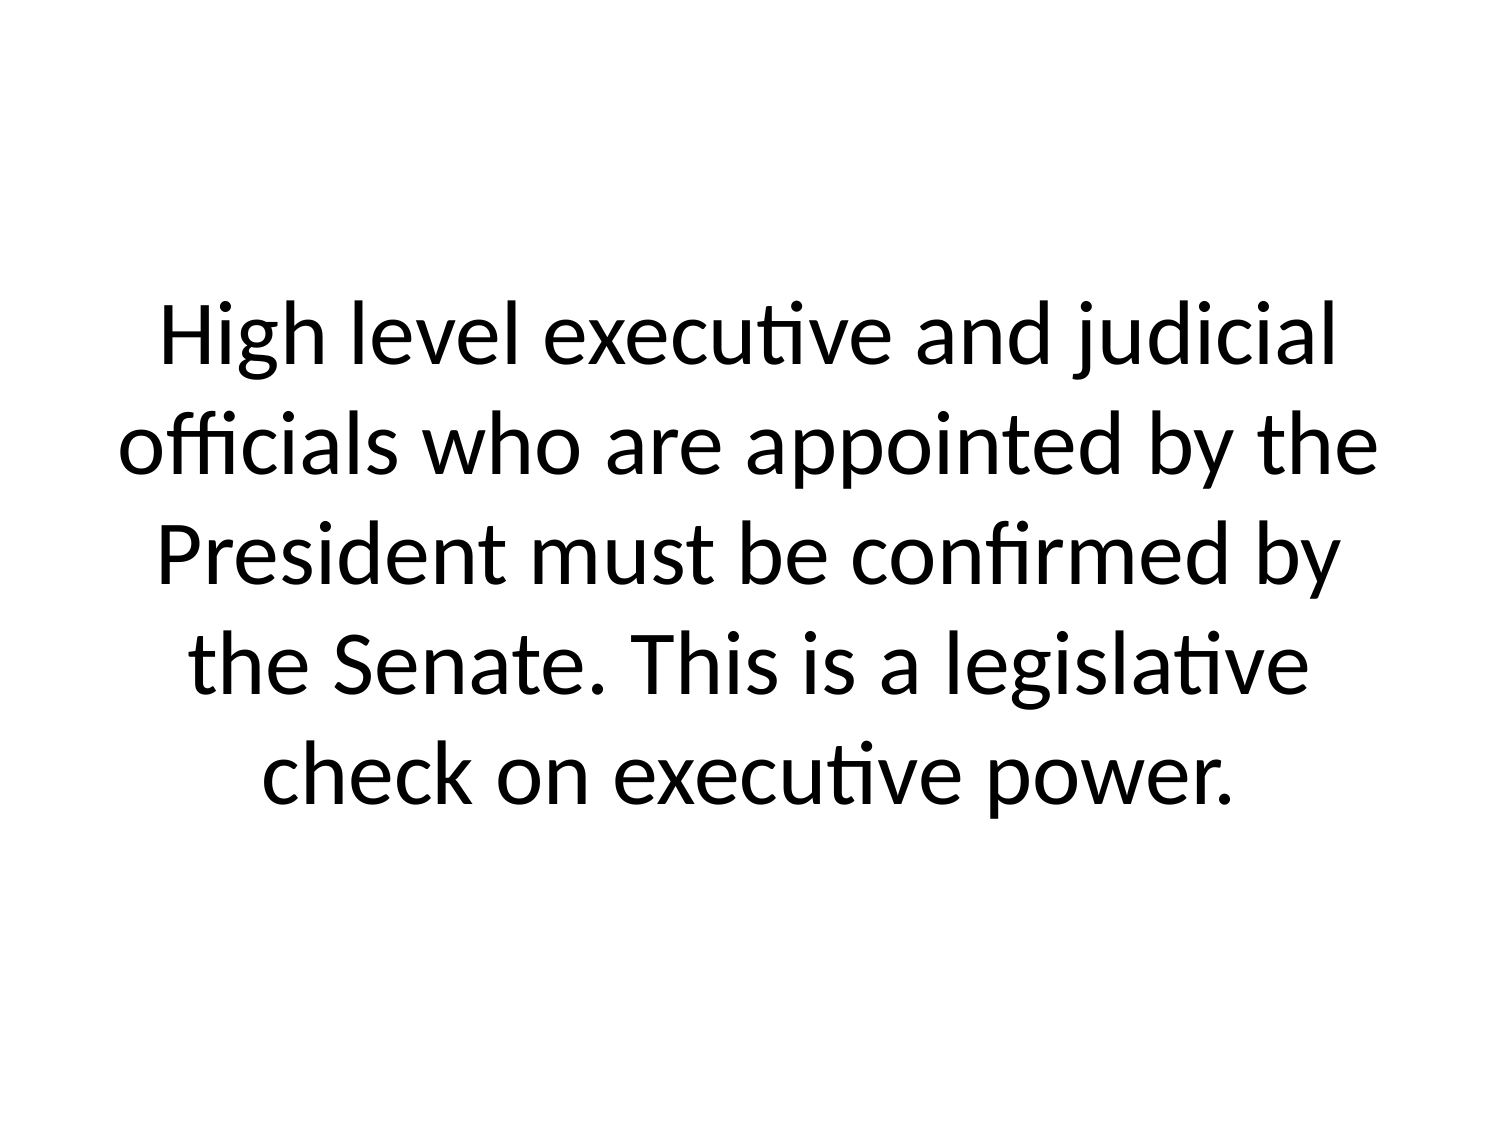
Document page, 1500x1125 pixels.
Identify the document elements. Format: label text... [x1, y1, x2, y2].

title High level executive and judicial officials who are appointed by the President must be confirmed by the Senate. This is a legislative check on executive power. [74, 44, 1426, 1051]
